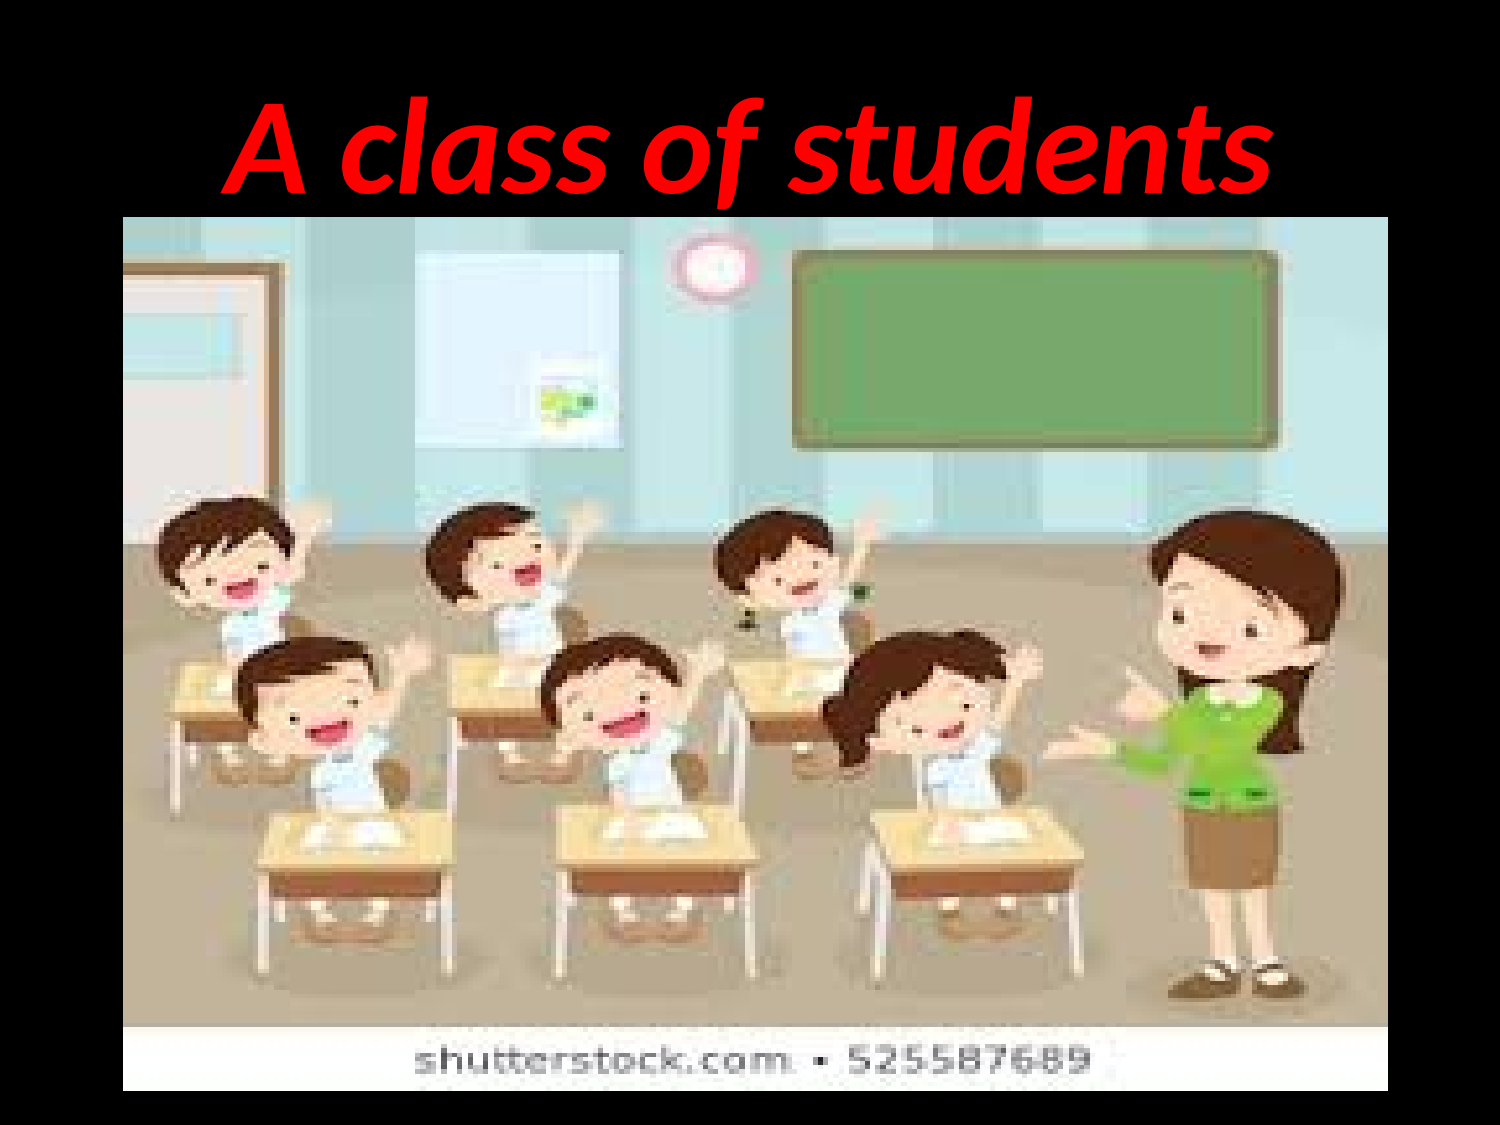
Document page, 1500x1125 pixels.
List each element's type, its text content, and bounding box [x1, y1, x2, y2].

title A class of students [75, 45, 1425, 233]
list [123, 217, 1389, 1091]
